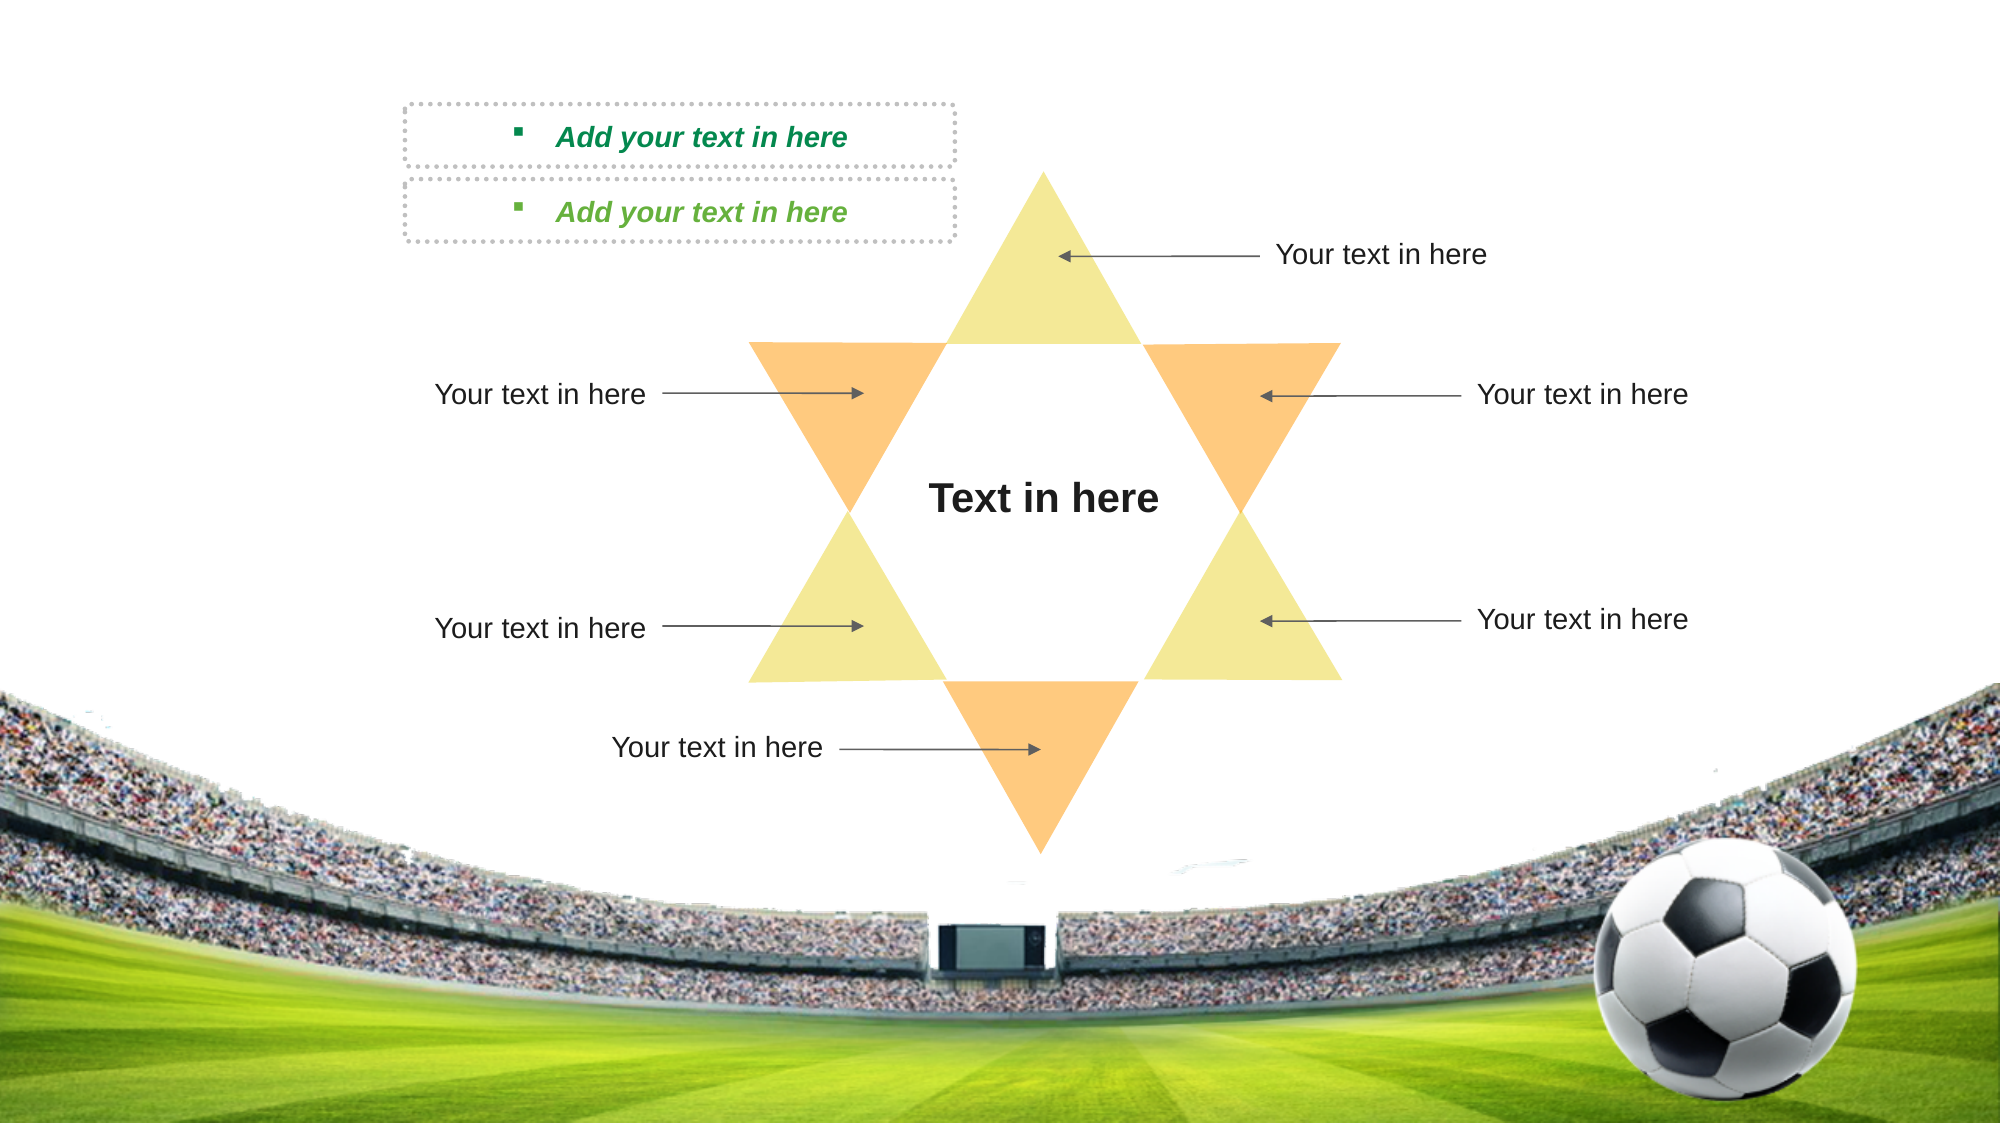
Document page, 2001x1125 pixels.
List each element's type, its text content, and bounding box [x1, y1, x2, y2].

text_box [736, 171, 1354, 855]
text_box Your text in here [1462, 368, 1705, 418]
text_box Your text in here [419, 601, 662, 652]
text_box Your text in here [1354, 228, 1503, 278]
text_box Add your text in here [404, 104, 955, 167]
text_box Add your text in here [404, 179, 736, 242]
picture [0, 683, 2000, 1123]
text_box Your text in here [1462, 593, 1705, 643]
text_box Your text in here [419, 368, 662, 418]
